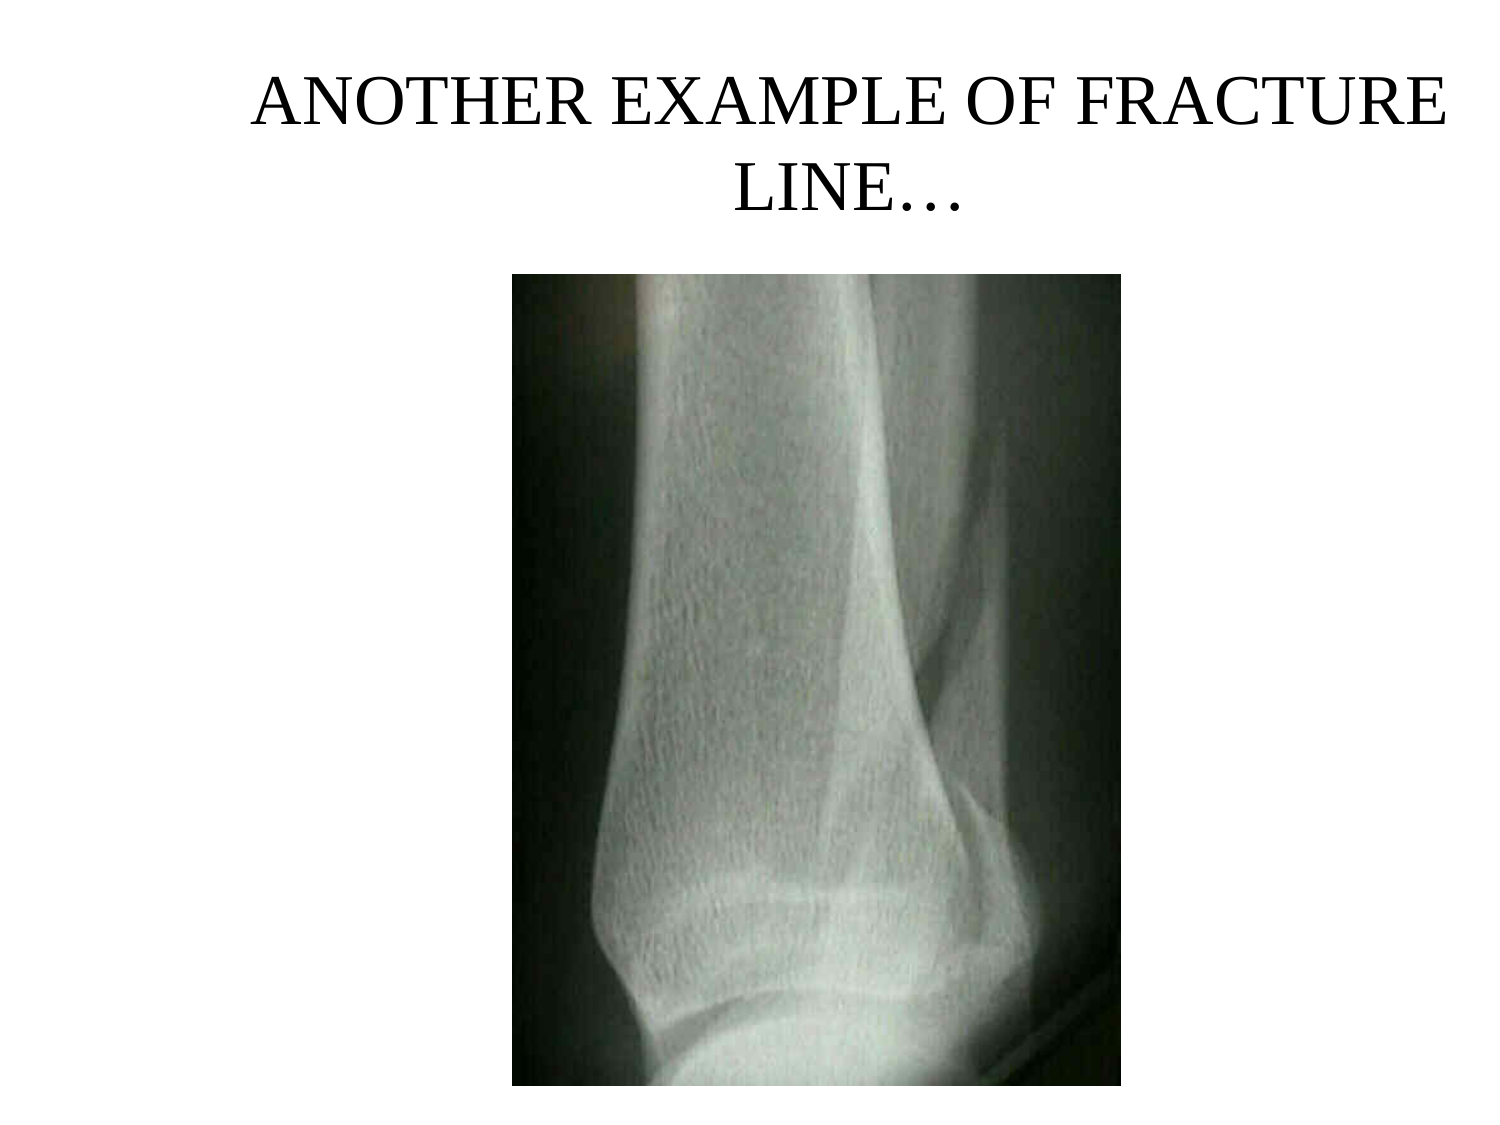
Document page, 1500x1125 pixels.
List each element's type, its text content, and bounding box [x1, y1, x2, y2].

picture [512, 274, 1121, 1086]
title ANOTHER EXAMPLE OF FRACTURE LINE… [235, 45, 1466, 233]
